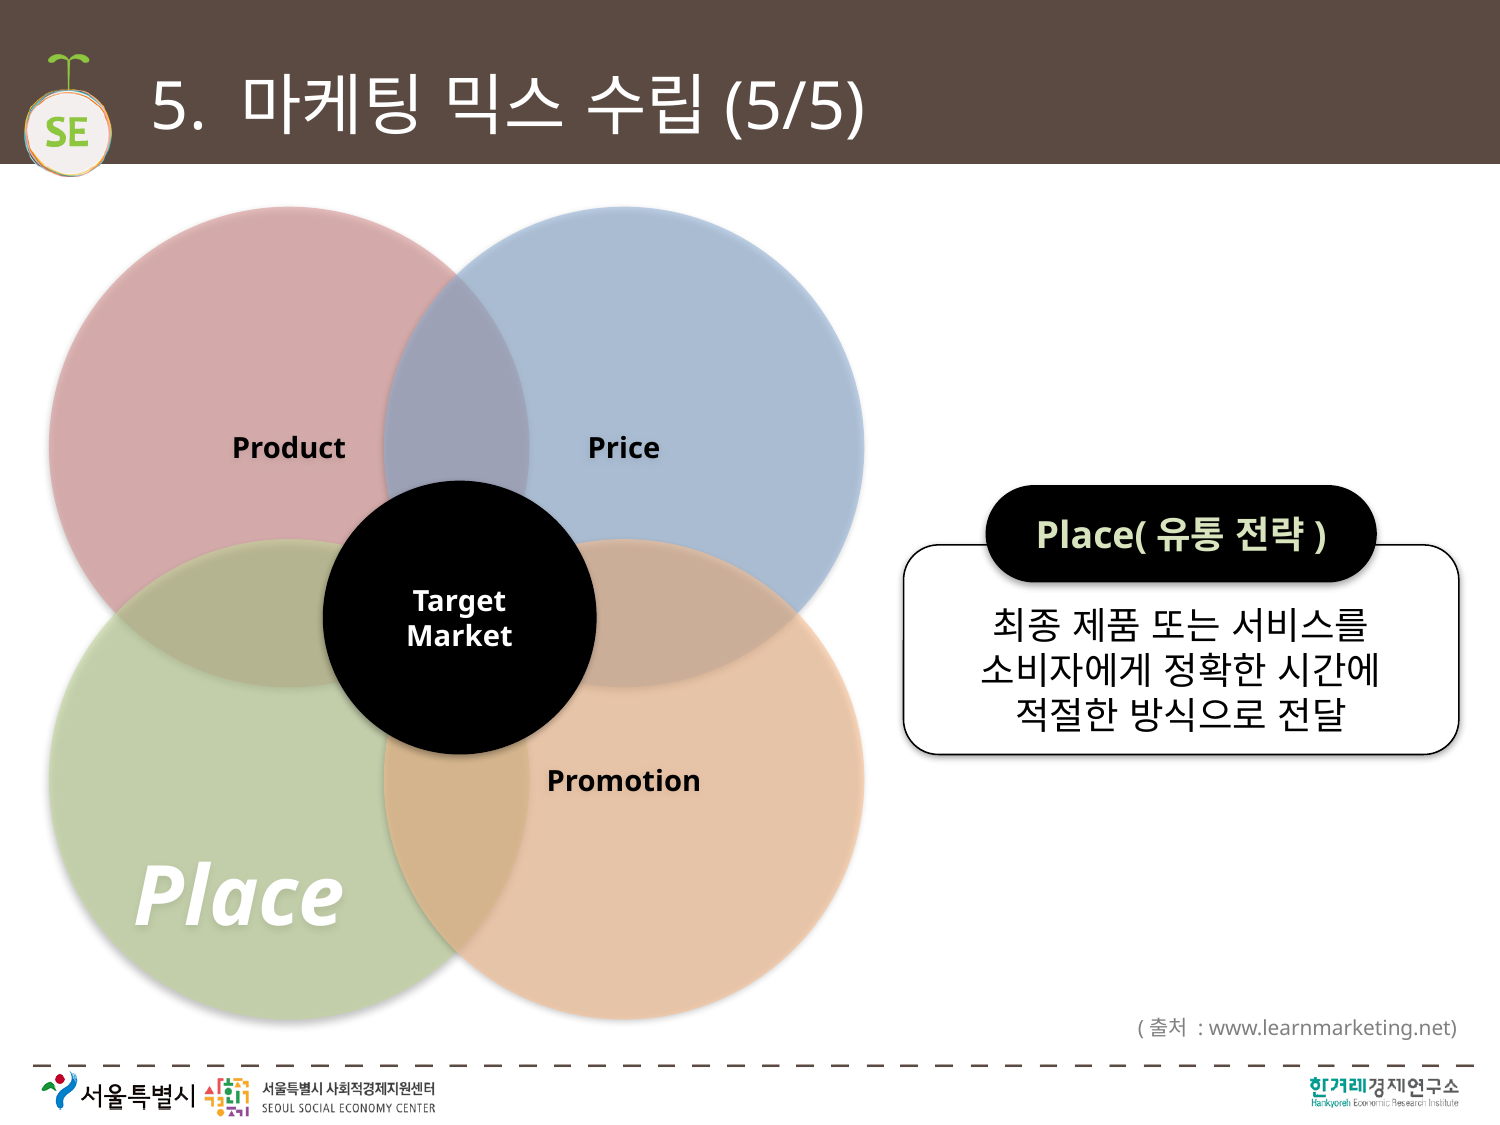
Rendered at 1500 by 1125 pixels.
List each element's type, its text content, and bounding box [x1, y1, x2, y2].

text_box Place(유통 전략) [985, 485, 1377, 583]
text_box (출처 : www.learnmarketing.net) [1123, 1006, 1472, 1047]
text_box 최종 제품 또는 서비스를 소비자에게 정확한 시간에 적절한 방식으로 전달 [902, 544, 1460, 756]
picture [0, 0, 1500, 1125]
title 5. 마케팅 믹스 수립(5/5) [135, 45, 1463, 161]
text_box Promotion [383, 538, 866, 1021]
text_box Target Market [322, 479, 598, 756]
text_box Price [383, 205, 866, 612]
text_box Product [48, 205, 455, 612]
text_box Place [48, 538, 452, 1021]
